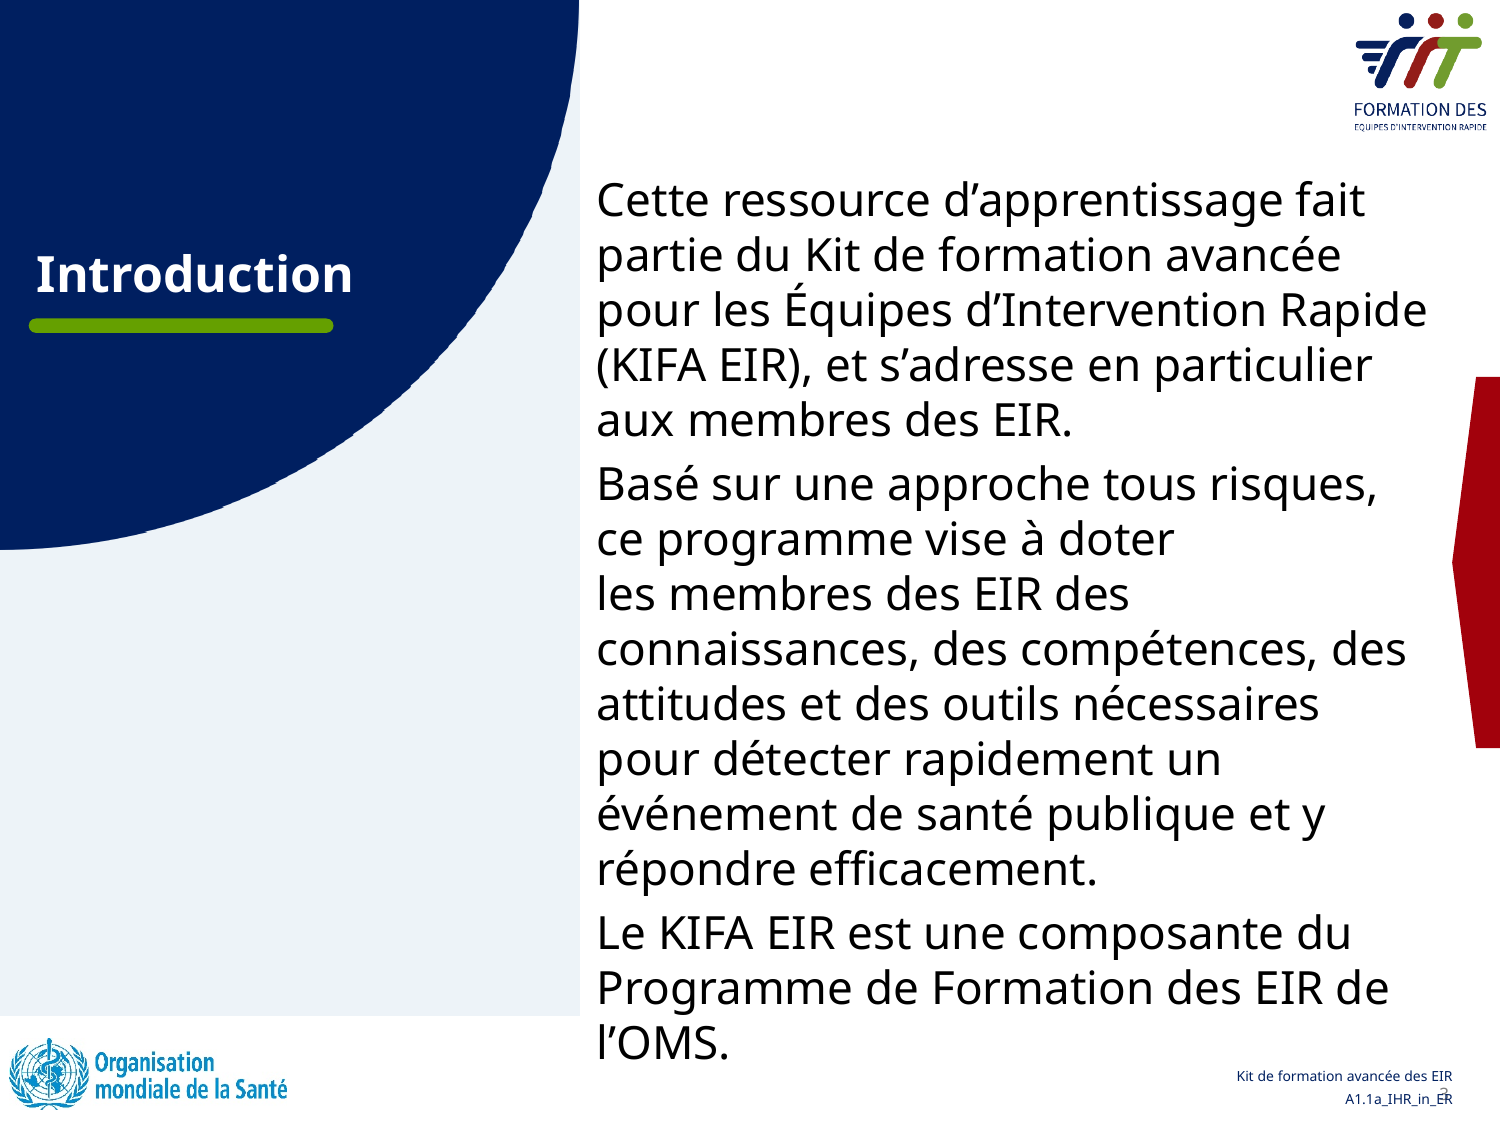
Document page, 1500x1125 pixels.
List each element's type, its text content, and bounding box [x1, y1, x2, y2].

picture [50, 1051, 56, 1060]
picture [9, 1038, 287, 1110]
title Introduction [36, 249, 439, 329]
list Cette ressource d’apprentissage fait partie du Kit de formation avancée pour les Équipes d’Intervention Rapide (KIFA EIR), et s’adresse en particulier aux membres des EIR. Basé sur une approche tous risques, ce programme vise à doter les membres des EIR des connaissances, des compétences, des attitudes et des outils nécessaires pour détecter rapidement un événement de santé publique et y répondre efficacement. Le KIFA EIR est une composante du Programme de Formation des EIR de l’OMS. [596, 169, 1434, 1042]
picture [0, 0, 580, 1018]
text_box [28, 318, 334, 333]
picture [1354, 12, 1487, 132]
